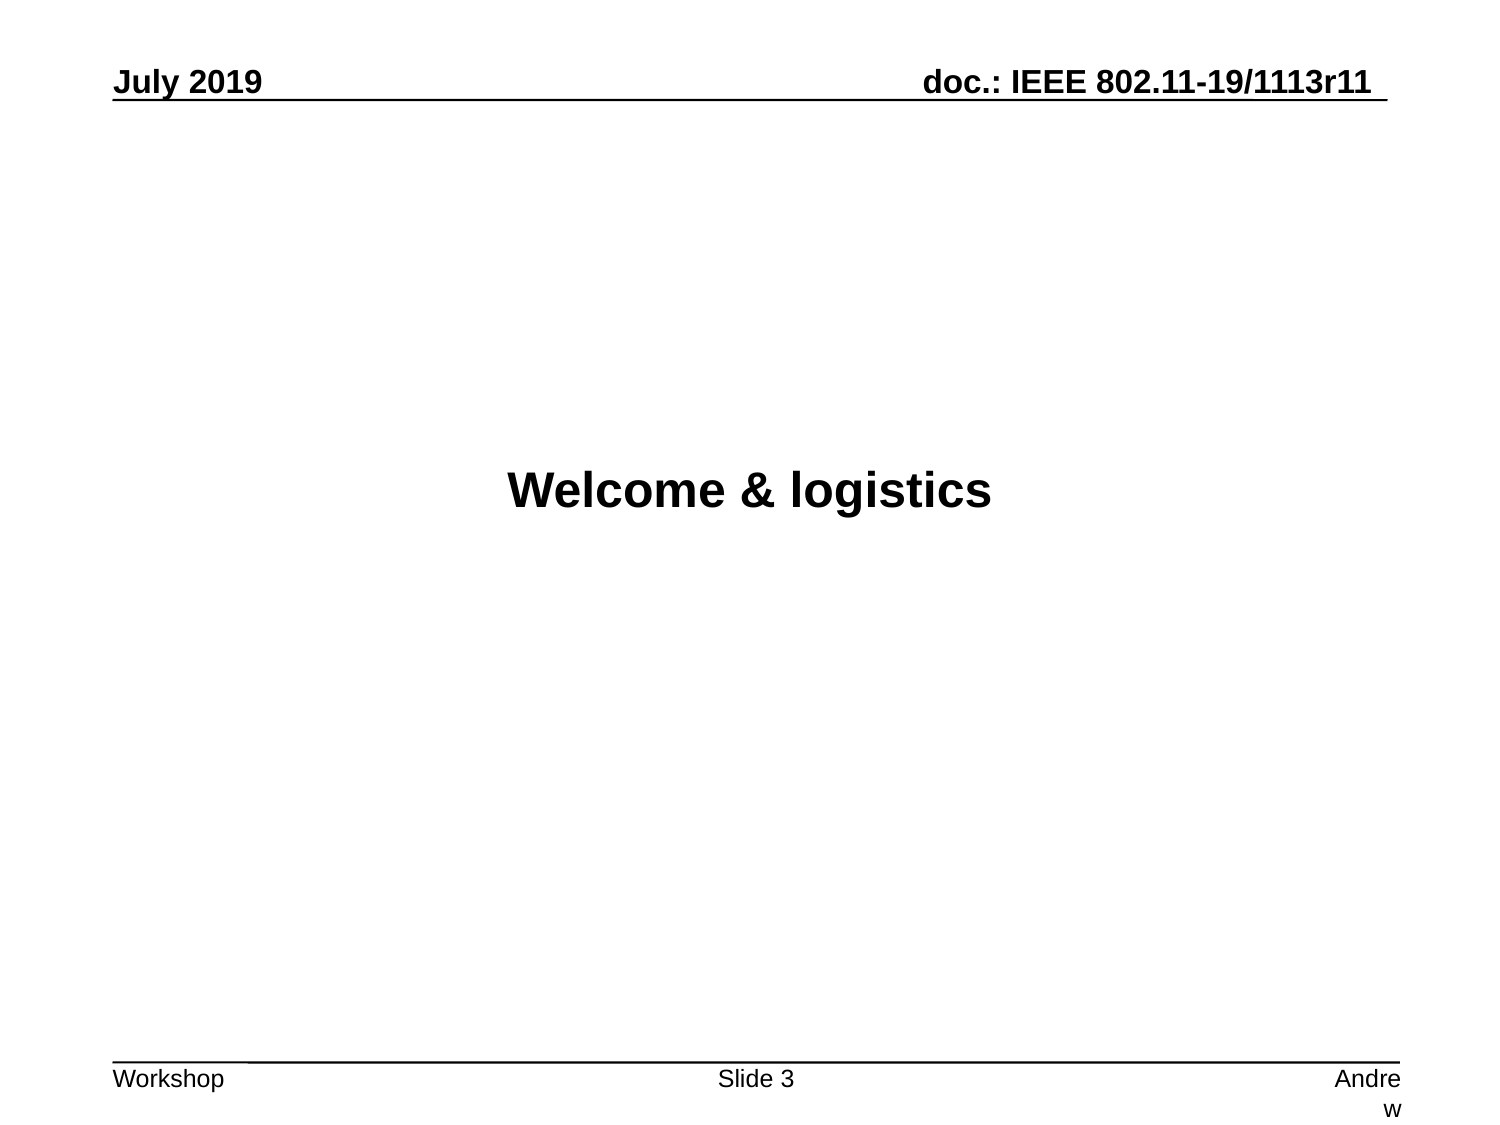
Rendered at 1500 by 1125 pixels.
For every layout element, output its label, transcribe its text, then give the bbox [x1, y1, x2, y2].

list Welcome & logistics [112, 324, 1388, 650]
footer Andrew Myles, Cisco [1320, 1061, 1402, 1093]
slide_number Slide 3 [709, 1061, 803, 1093]
